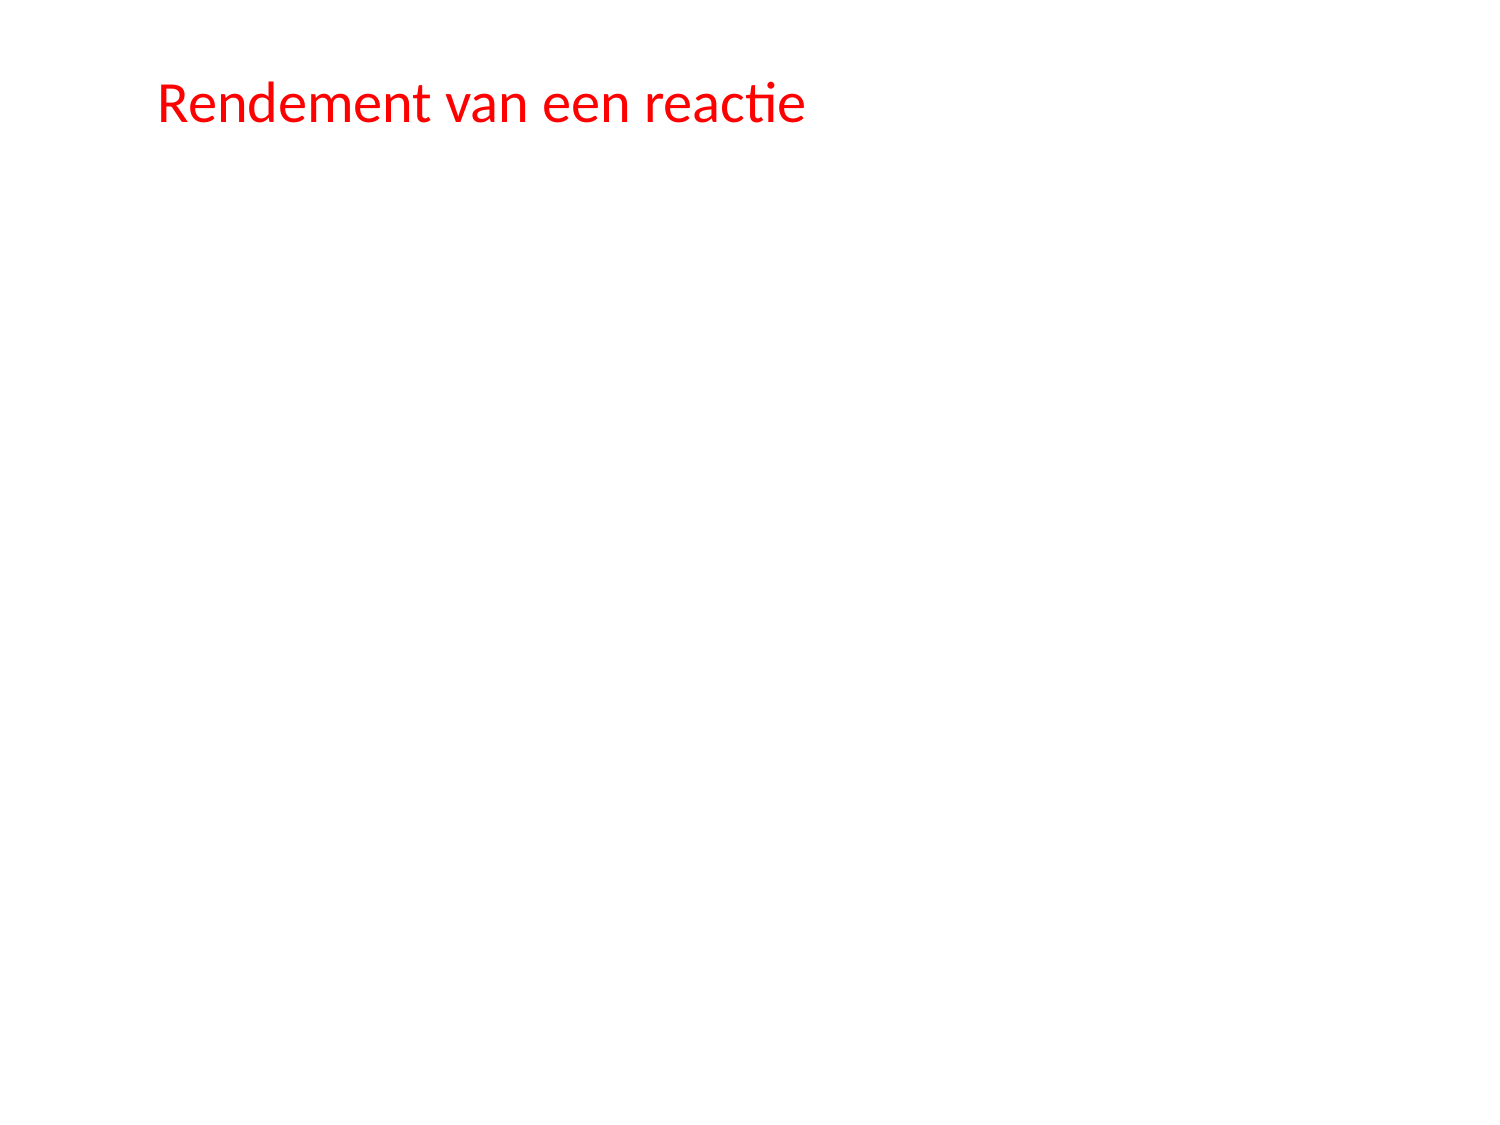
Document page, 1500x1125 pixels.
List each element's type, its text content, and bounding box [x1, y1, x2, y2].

text_box Rendement van een reactie [142, 57, 1439, 237]
